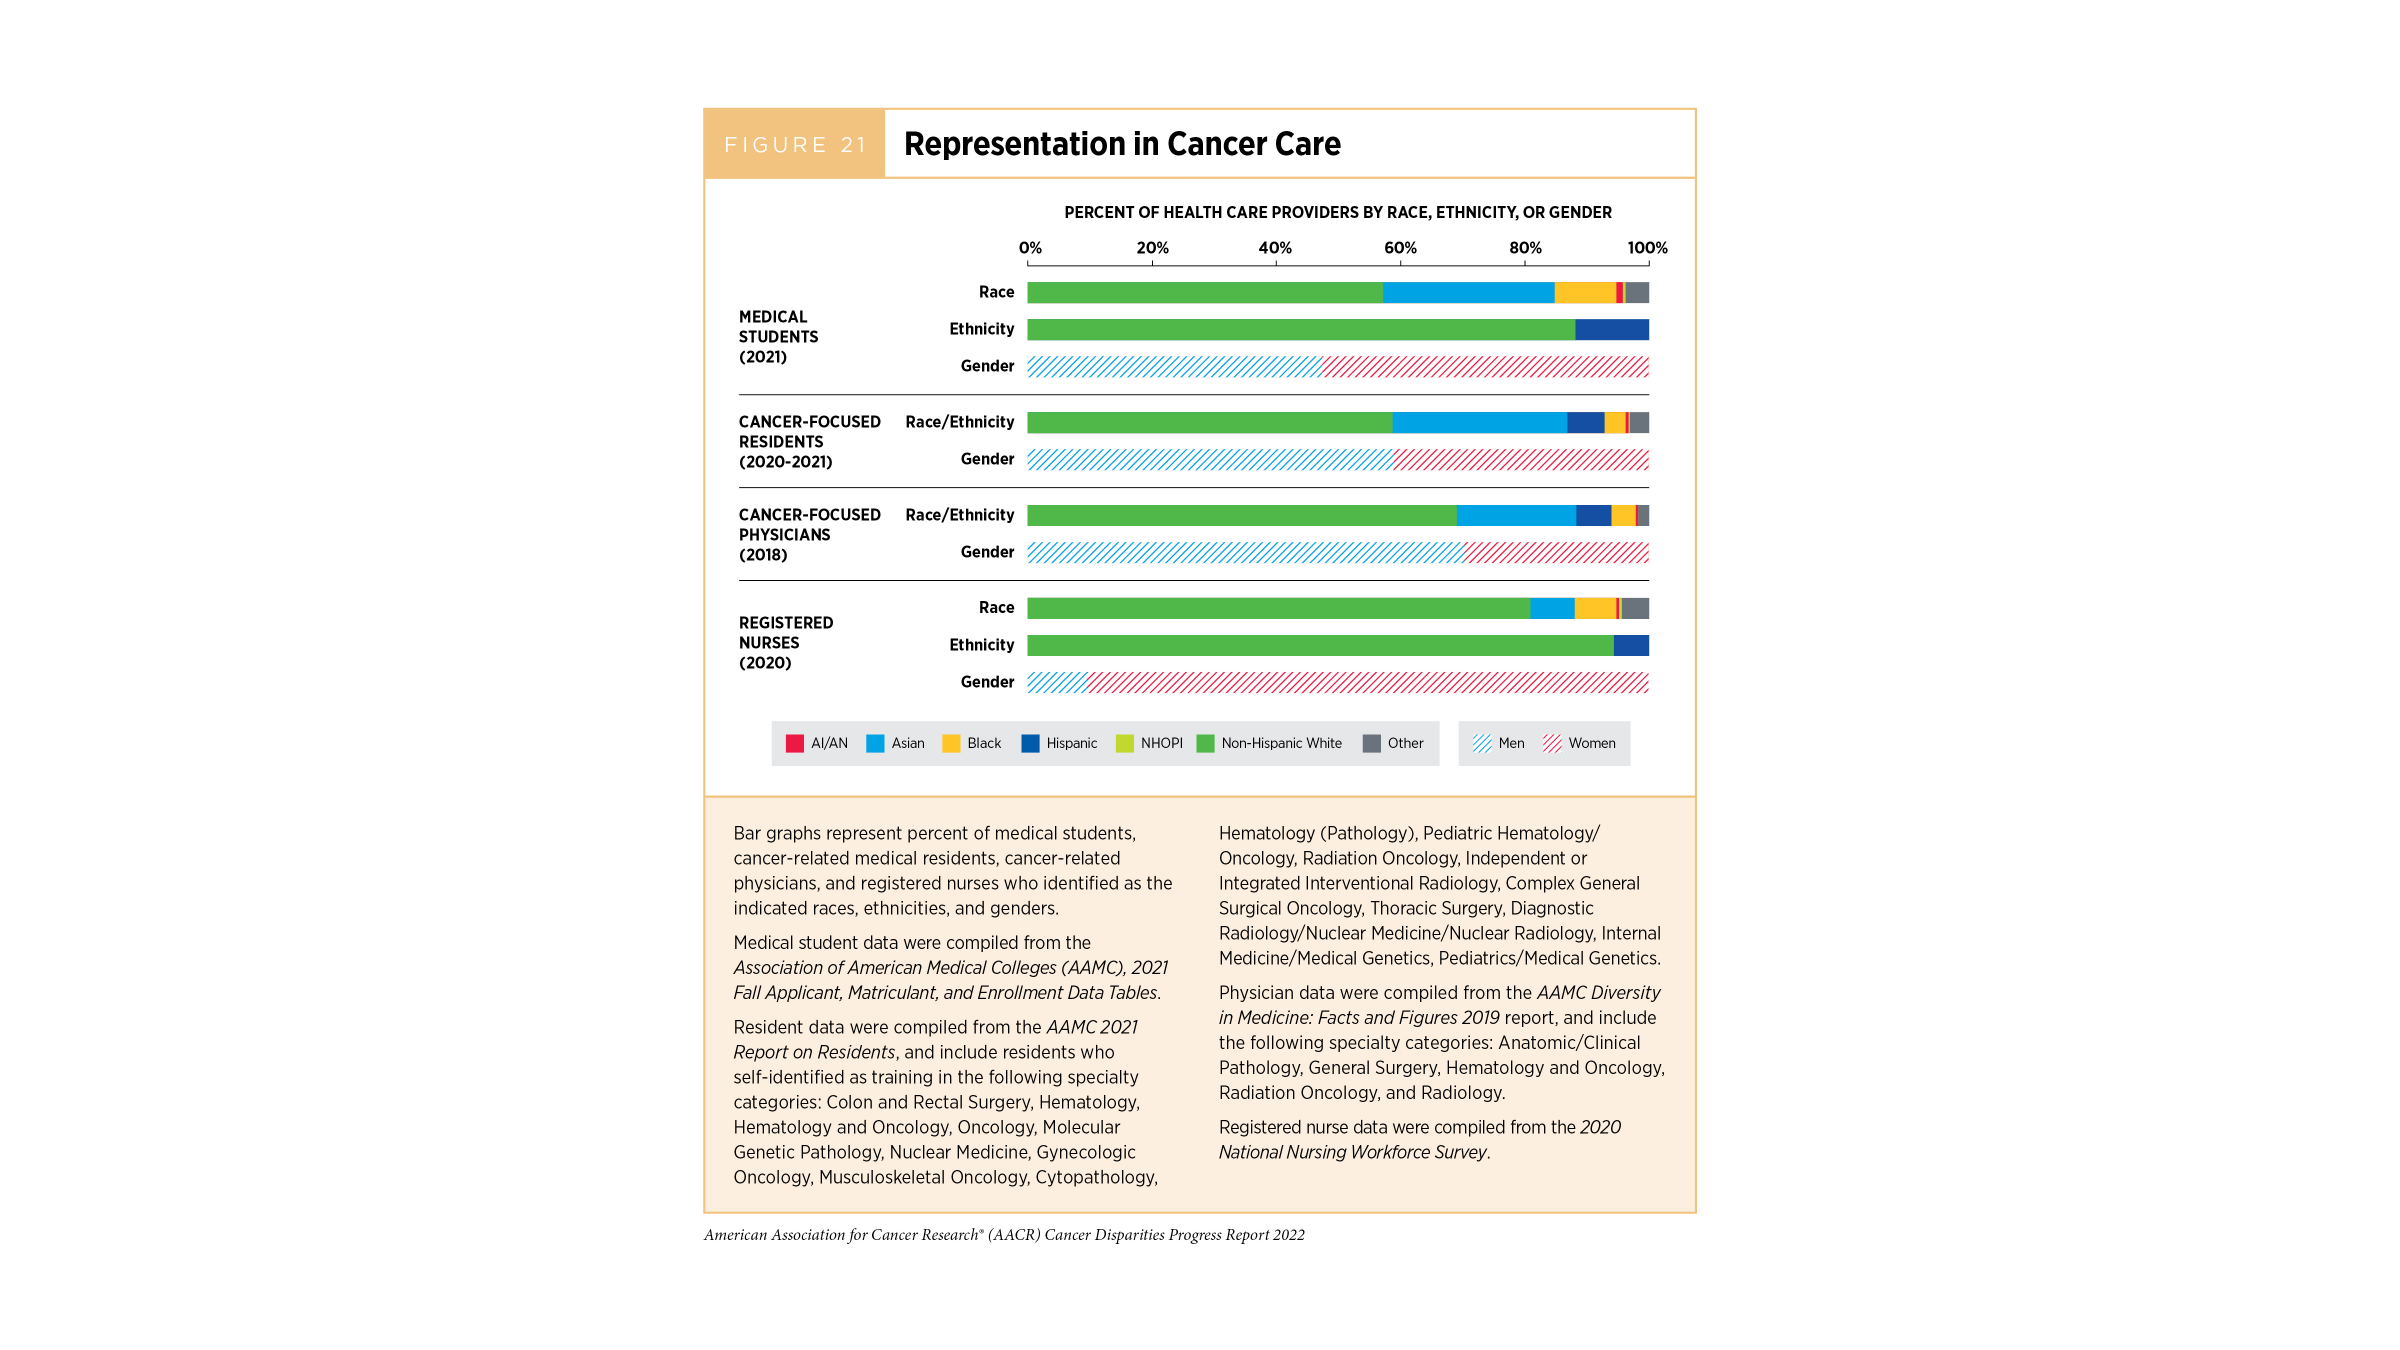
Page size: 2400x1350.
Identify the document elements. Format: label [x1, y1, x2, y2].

picture [684, 89, 1716, 1261]
